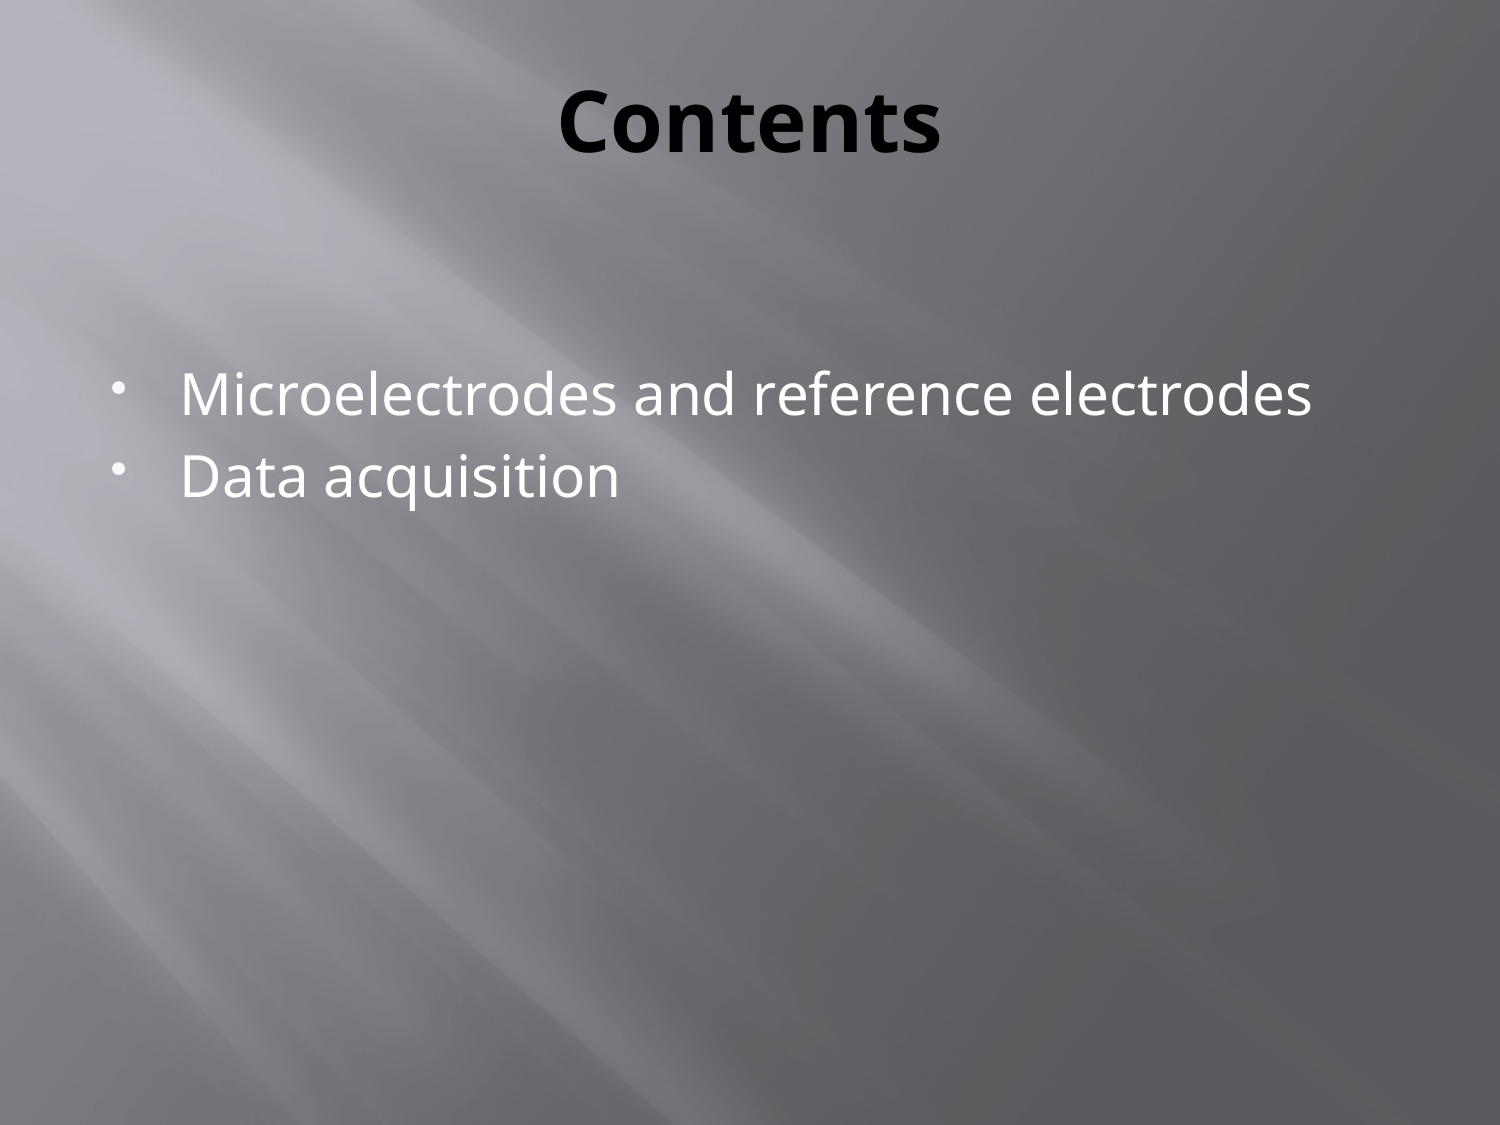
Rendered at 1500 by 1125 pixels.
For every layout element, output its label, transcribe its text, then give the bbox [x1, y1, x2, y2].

list Microelectrodes and reference electrodes Data acquisition [75, 350, 1425, 863]
title Contents [75, 24, 1425, 213]
